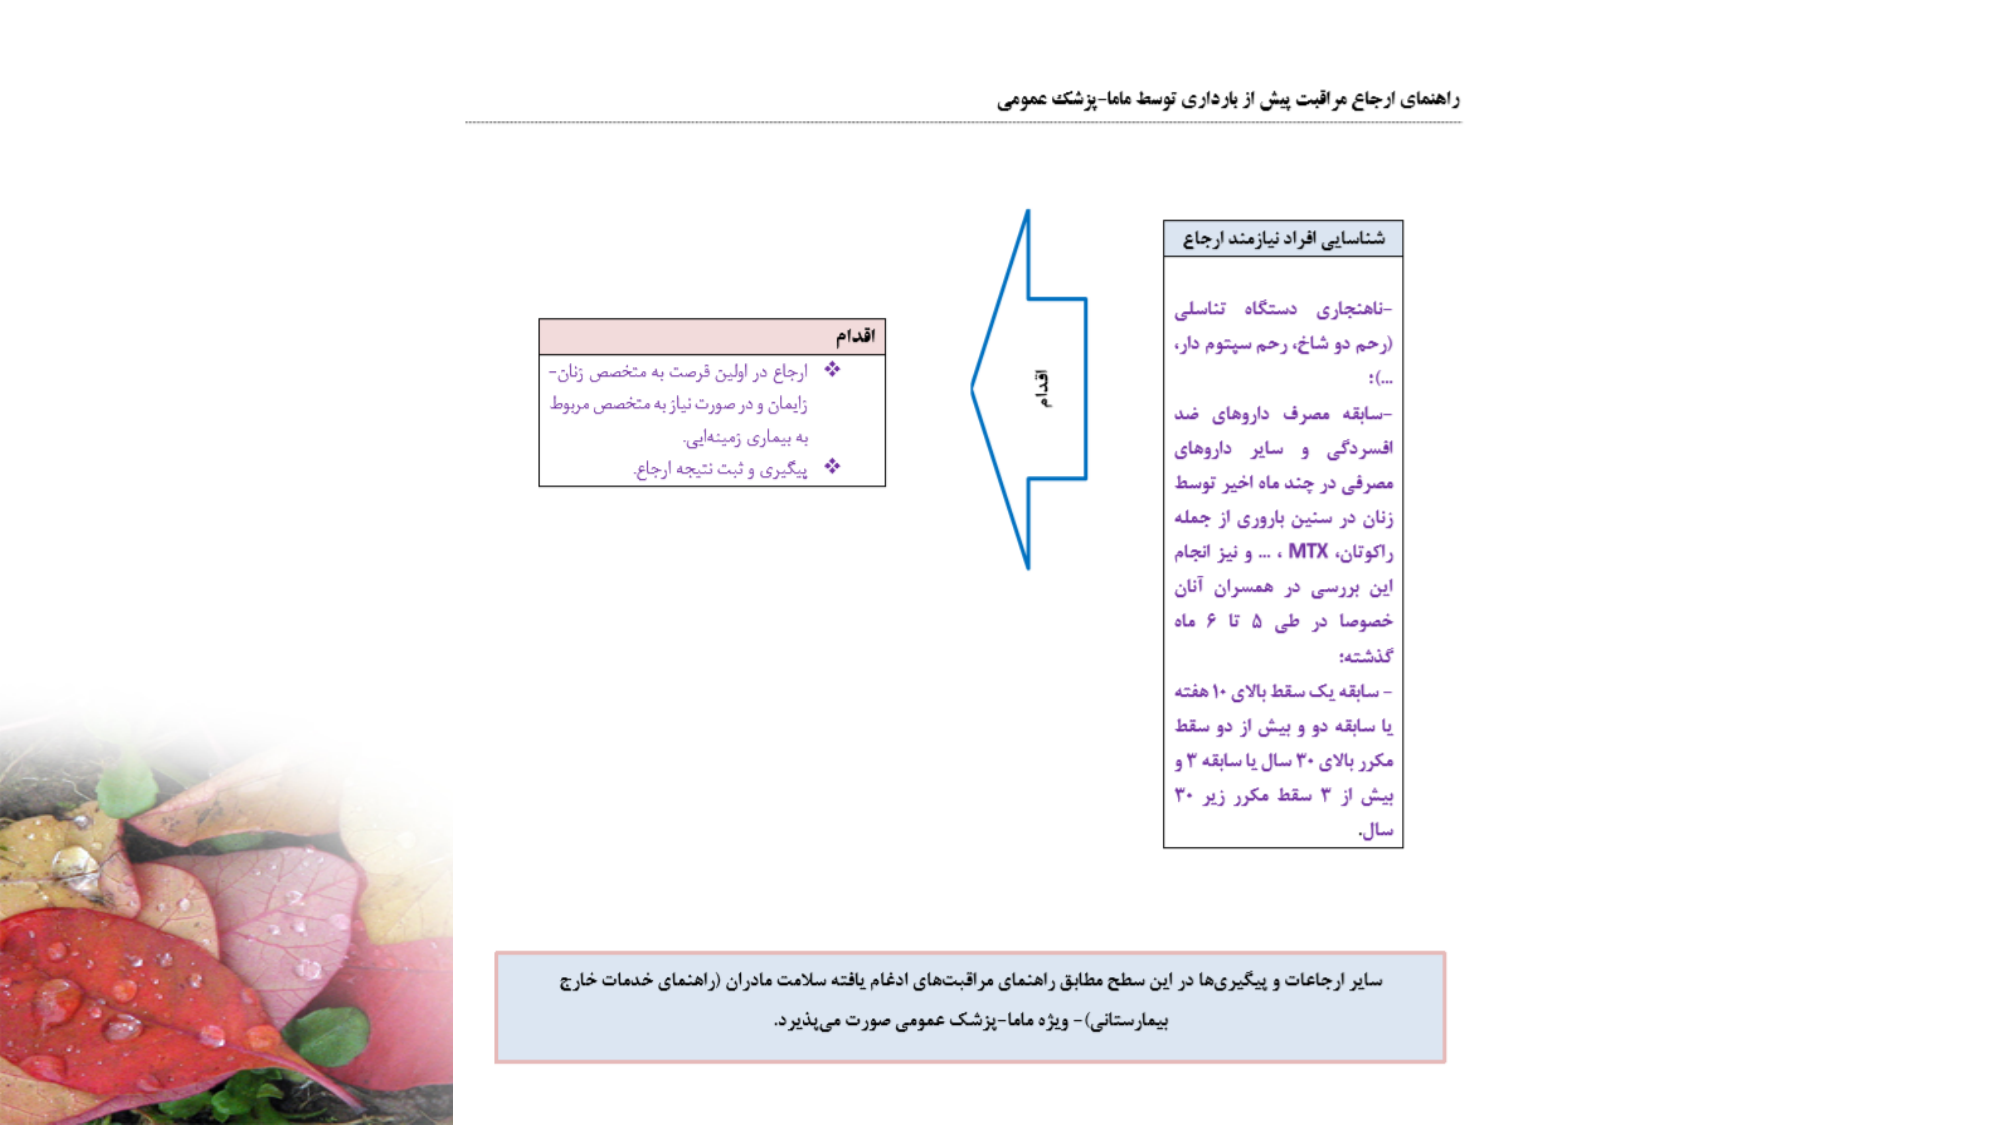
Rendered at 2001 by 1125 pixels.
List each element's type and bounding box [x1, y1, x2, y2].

picture [0, 67, 1813, 1125]
